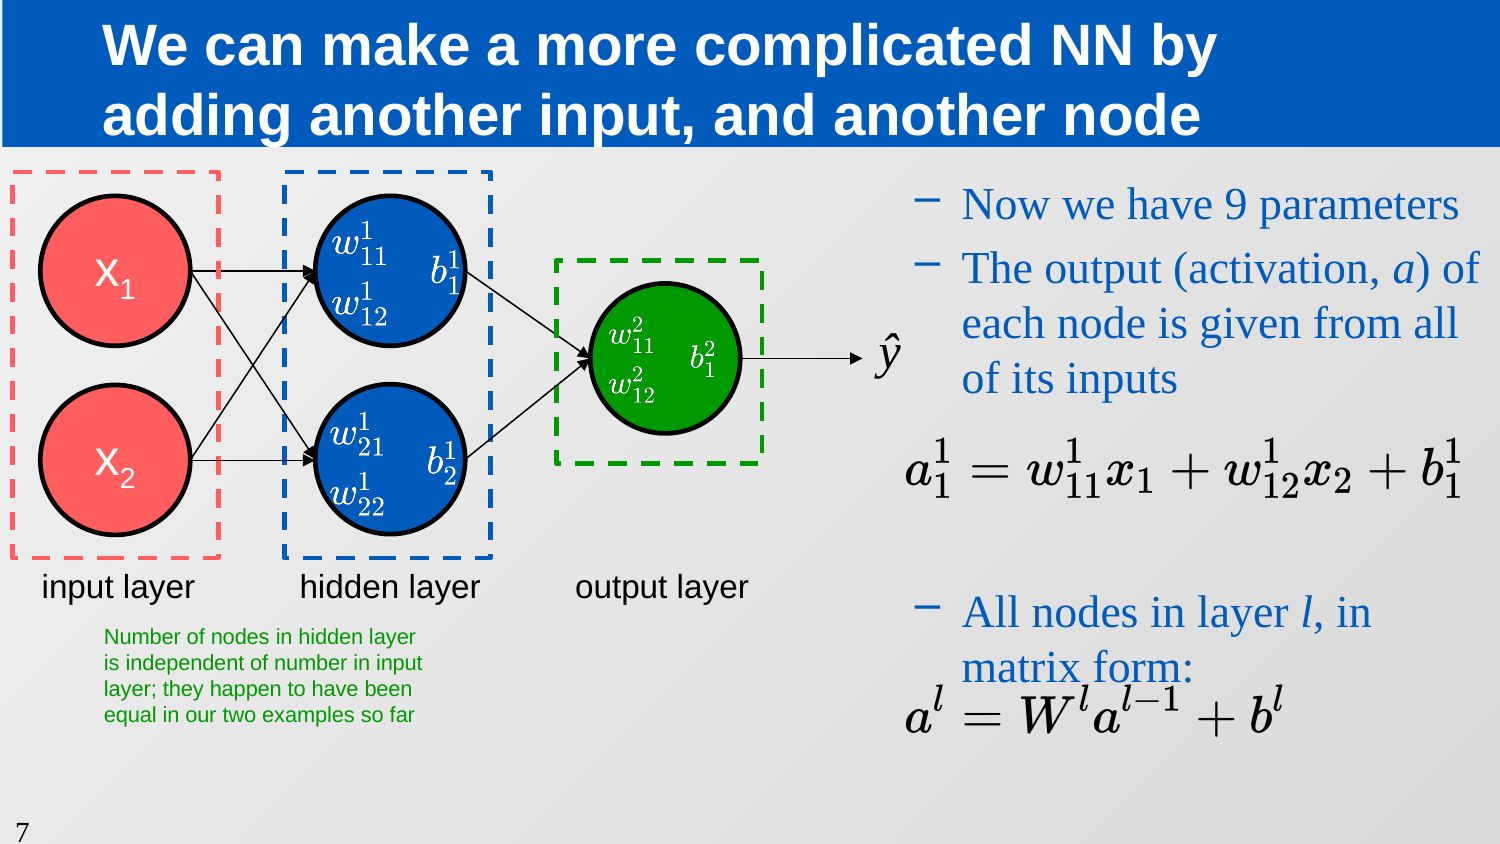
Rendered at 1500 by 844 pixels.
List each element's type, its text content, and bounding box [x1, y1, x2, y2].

picture [607, 316, 717, 404]
text_box Number of nodes in hidden layer is independent of number in input layer; they happen to have been equal in our two examples so far [89, 622, 448, 735]
slide_number 7 [0, 806, 101, 844]
picture [331, 220, 463, 326]
picture [904, 684, 1286, 746]
list Now we have 9 parameters The output (activation, a) of each node is given from all of its inputs All nodes in layer l, in matrix form: [824, 166, 1500, 468]
picture [329, 411, 459, 516]
picture [904, 437, 1466, 499]
title We can make a more complicated NN by adding another input, and another node [87, 0, 1363, 147]
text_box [12, 171, 977, 614]
